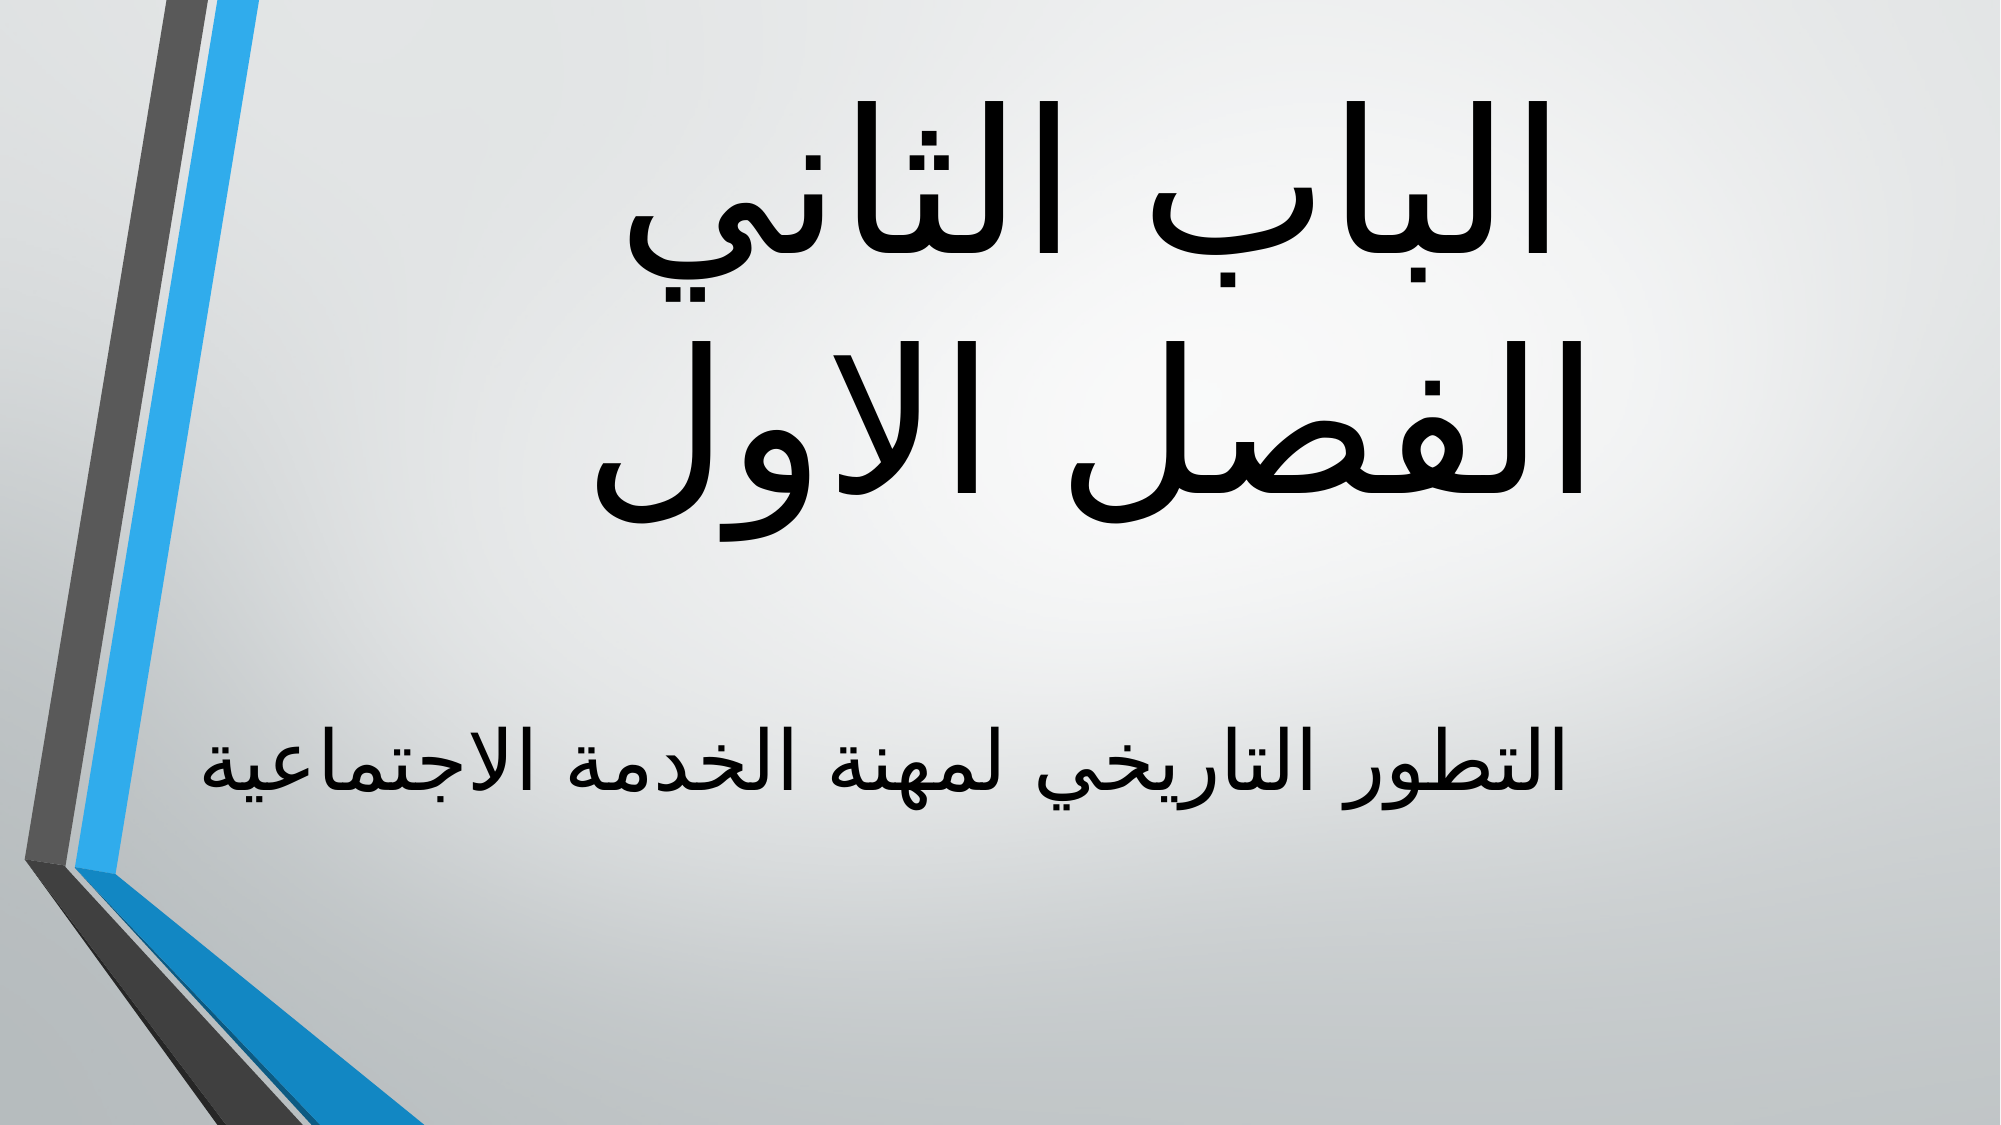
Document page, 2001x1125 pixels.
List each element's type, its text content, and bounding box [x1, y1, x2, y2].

list التطور التاريخي لمهنة الخدمة الاجتماعية [0, 500, 1587, 1014]
title الباب الثاني الفصل الاول [234, 149, 1887, 438]
